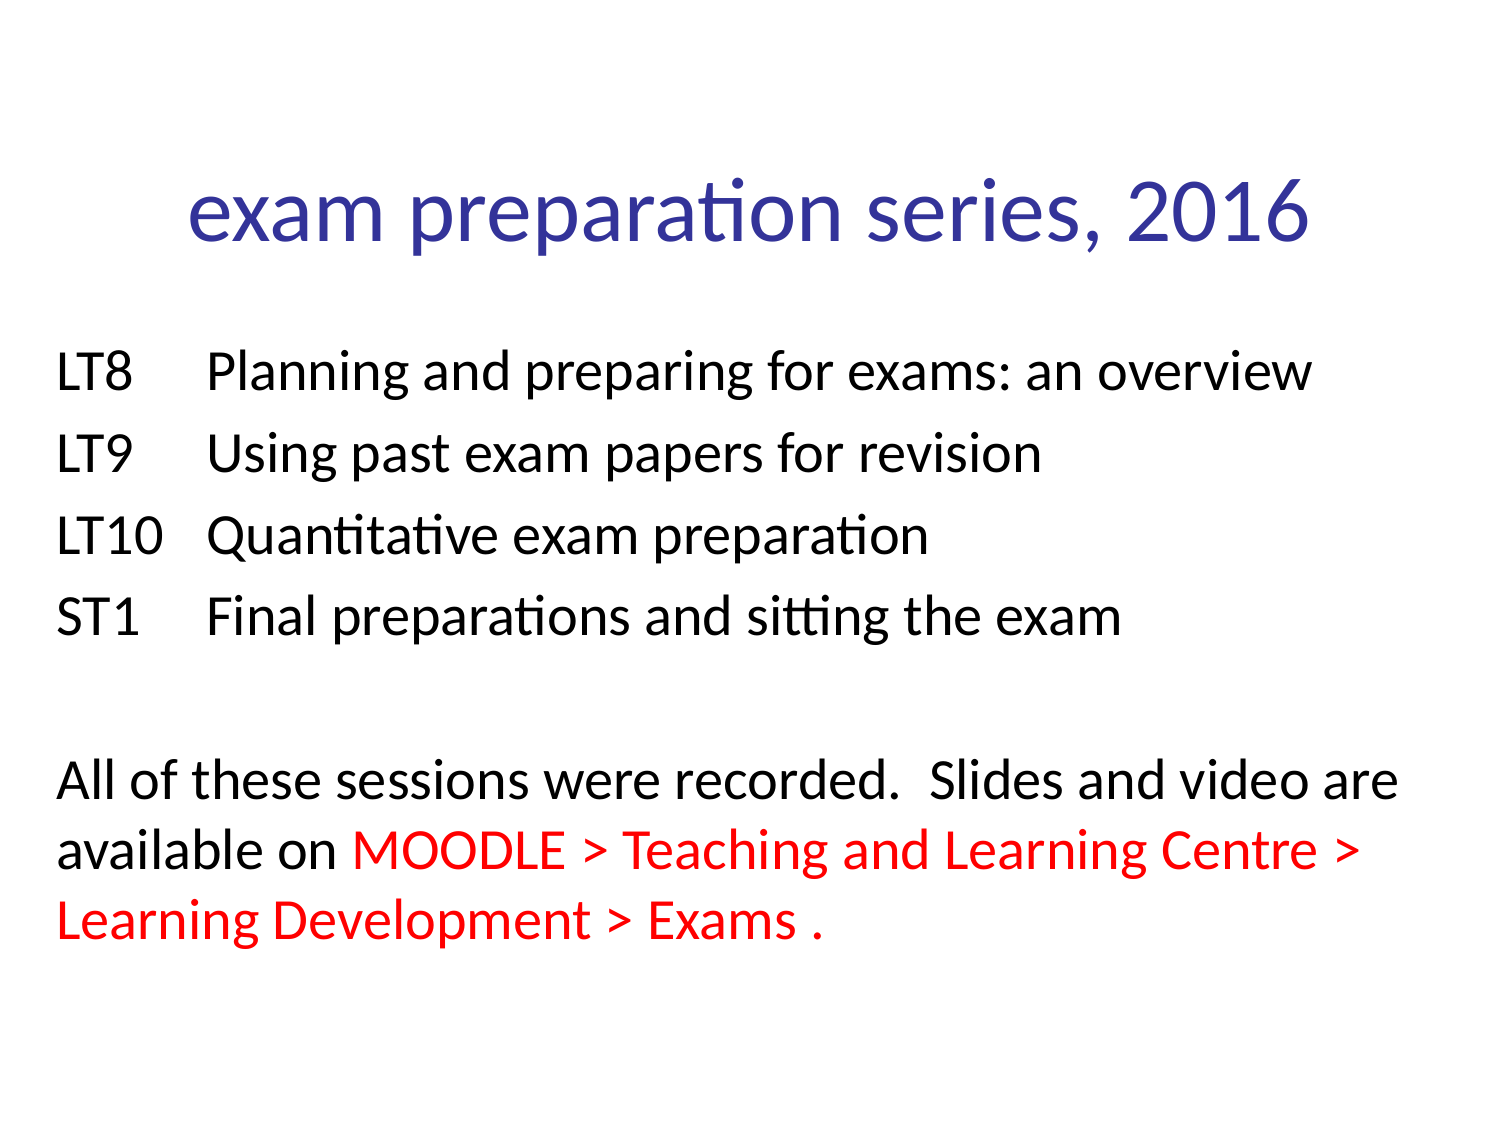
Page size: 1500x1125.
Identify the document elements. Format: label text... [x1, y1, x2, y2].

list LT8 Planning and preparing for exams: an overview LT9 Using past exam papers for revision LT10 Quantitative exam preparation ST1 Final preparations and sitting the exam All of these sessions were recorded. Slides and video are available on MOODLE > Teaching and Learning Centre > Learning Development > Exams . [41, 324, 1500, 938]
title exam preparation series, 2016 [0, 79, 1500, 268]
